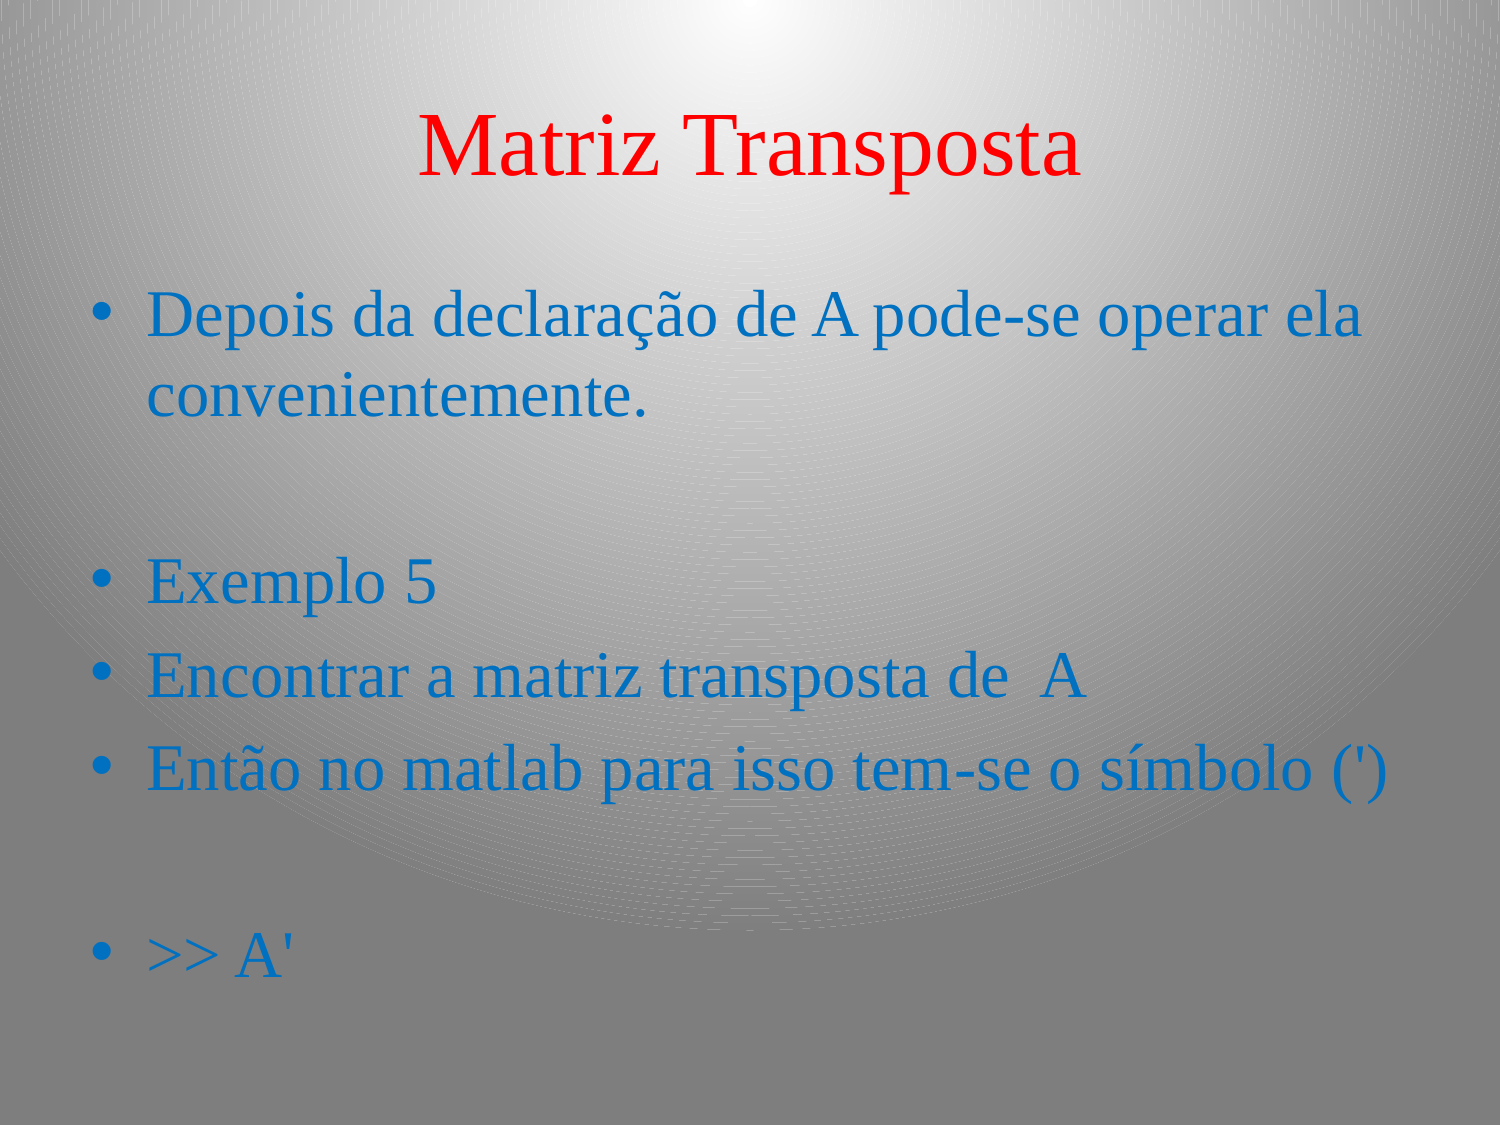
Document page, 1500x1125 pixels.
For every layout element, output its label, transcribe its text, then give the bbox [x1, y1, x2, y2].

title Matriz Transposta [75, 45, 1425, 233]
list Depois da declaração de A pode-se operar ela convenientemente. Exemplo 5 Encontrar a matriz transposta de A Então no matlab para isso tem-se o símbolo (') >> A' [75, 262, 1425, 1005]
